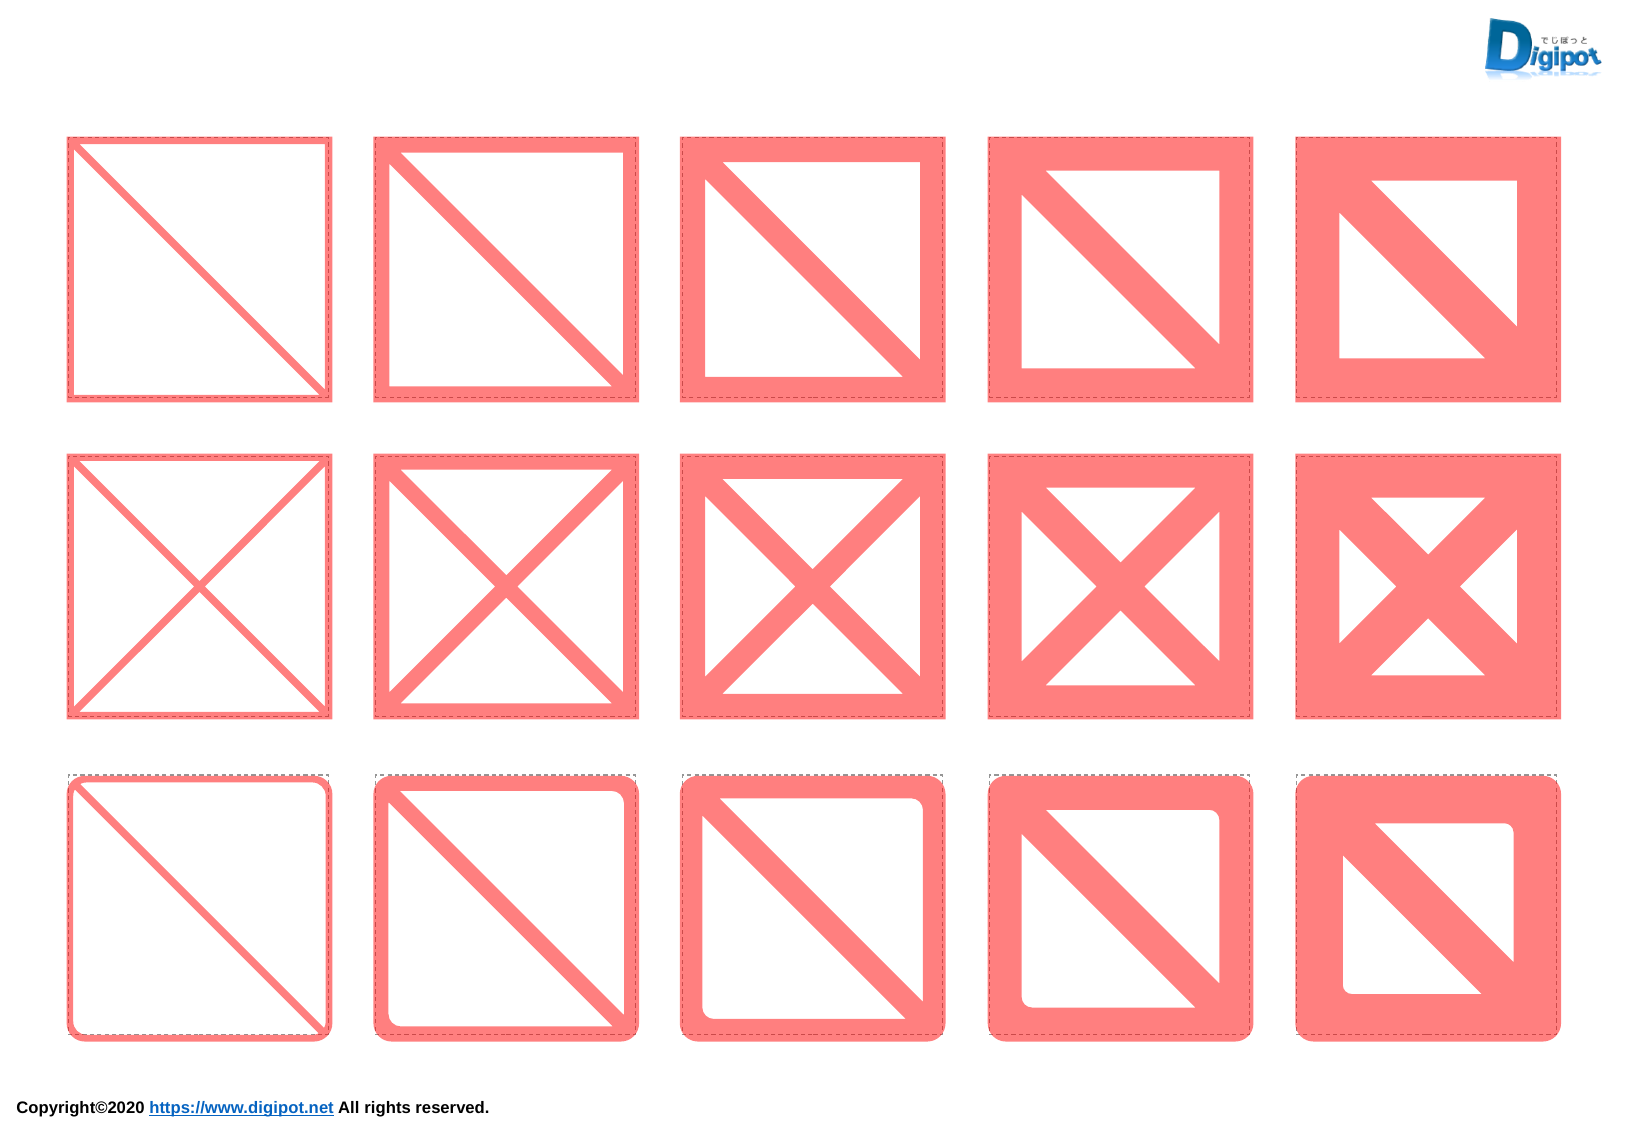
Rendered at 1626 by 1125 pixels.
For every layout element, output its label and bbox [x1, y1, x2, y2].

text_box [66, 136, 333, 403]
text_box [987, 136, 1254, 403]
text_box [66, 453, 333, 720]
text_box [987, 453, 1254, 720]
picture [1485, 18, 1602, 82]
text_box [372, 774, 641, 1043]
text_box [1294, 453, 1562, 720]
text_box [986, 774, 1255, 1043]
text_box [679, 136, 947, 403]
text_box [372, 453, 640, 720]
text_box [1294, 774, 1563, 1043]
text_box [1294, 136, 1562, 403]
text_box [372, 136, 640, 403]
text_box [679, 453, 947, 720]
text_box [65, 774, 334, 1043]
text_box [678, 774, 947, 1043]
